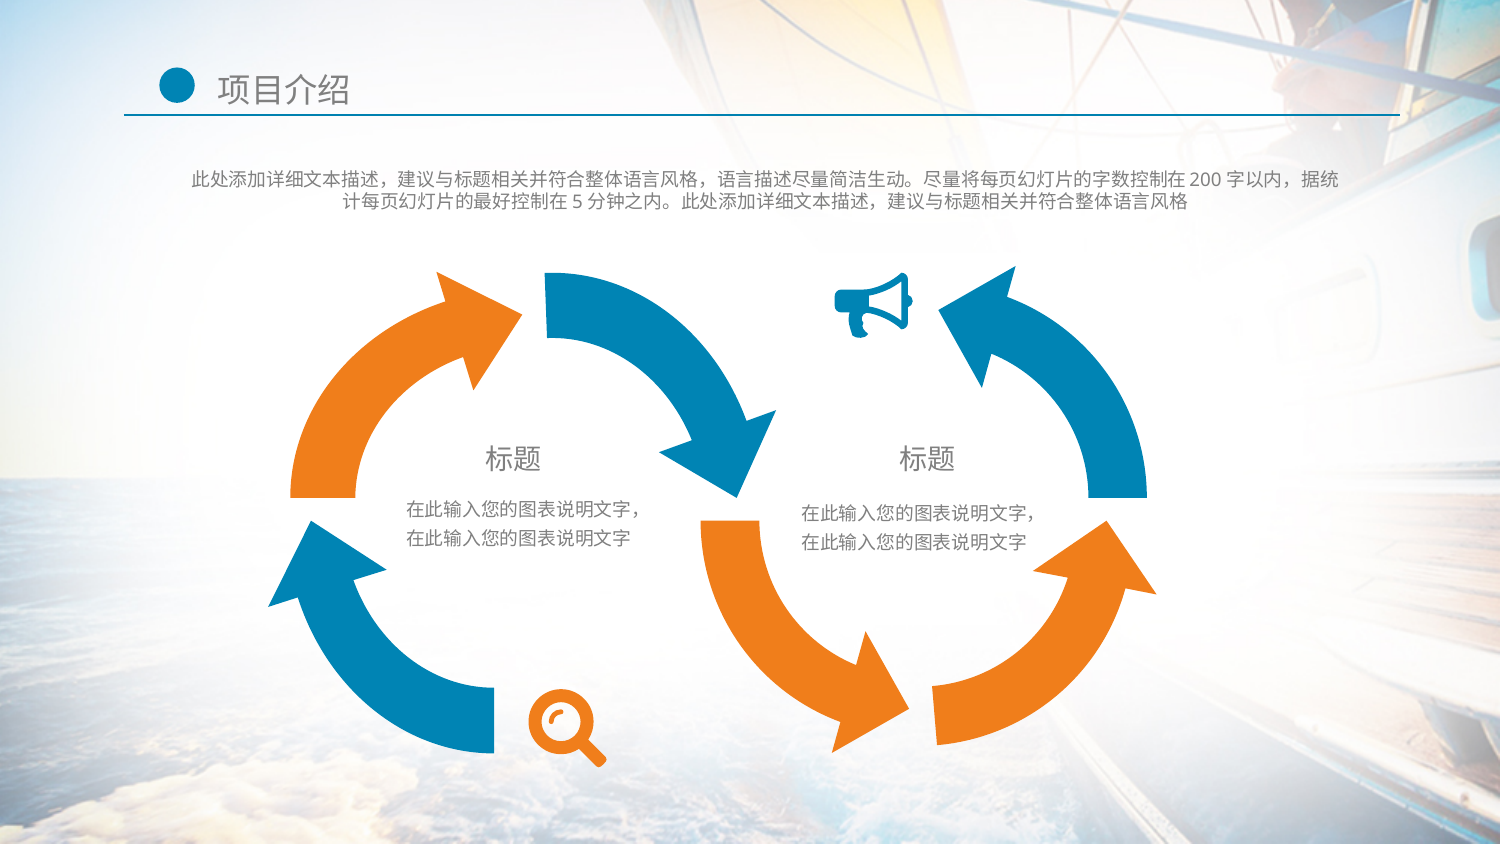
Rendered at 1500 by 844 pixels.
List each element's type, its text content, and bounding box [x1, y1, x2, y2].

text_box [932, 520, 1157, 746]
text_box 标题 [378, 439, 649, 477]
text_box [544, 272, 777, 498]
text_box [834, 272, 913, 338]
text_box 在此输入您的图表说明文字，在此输入您的图表说明文字 [406, 490, 649, 560]
text_box [938, 265, 1147, 498]
text_box [290, 271, 523, 498]
picture [0, 0, 1500, 844]
text_box [700, 520, 910, 753]
text_box [528, 689, 607, 768]
text_box 标题 [792, 439, 1063, 477]
text_box 此处添加详细文本描述，建议与标题相关并符合整体语言风格，语言描述尽量简洁生动。尽量将每页幻灯片的字数控制在200字以内，据统计每页幻灯片的最好控制在5分钟之内。此处添加详细文本描述，建议与标题相关并符合整体语言风格 [186, 167, 1344, 227]
text_box [268, 520, 495, 754]
text_box 在此输入您的图表说明文字，在此输入您的图表说明文字 [801, 495, 1051, 547]
